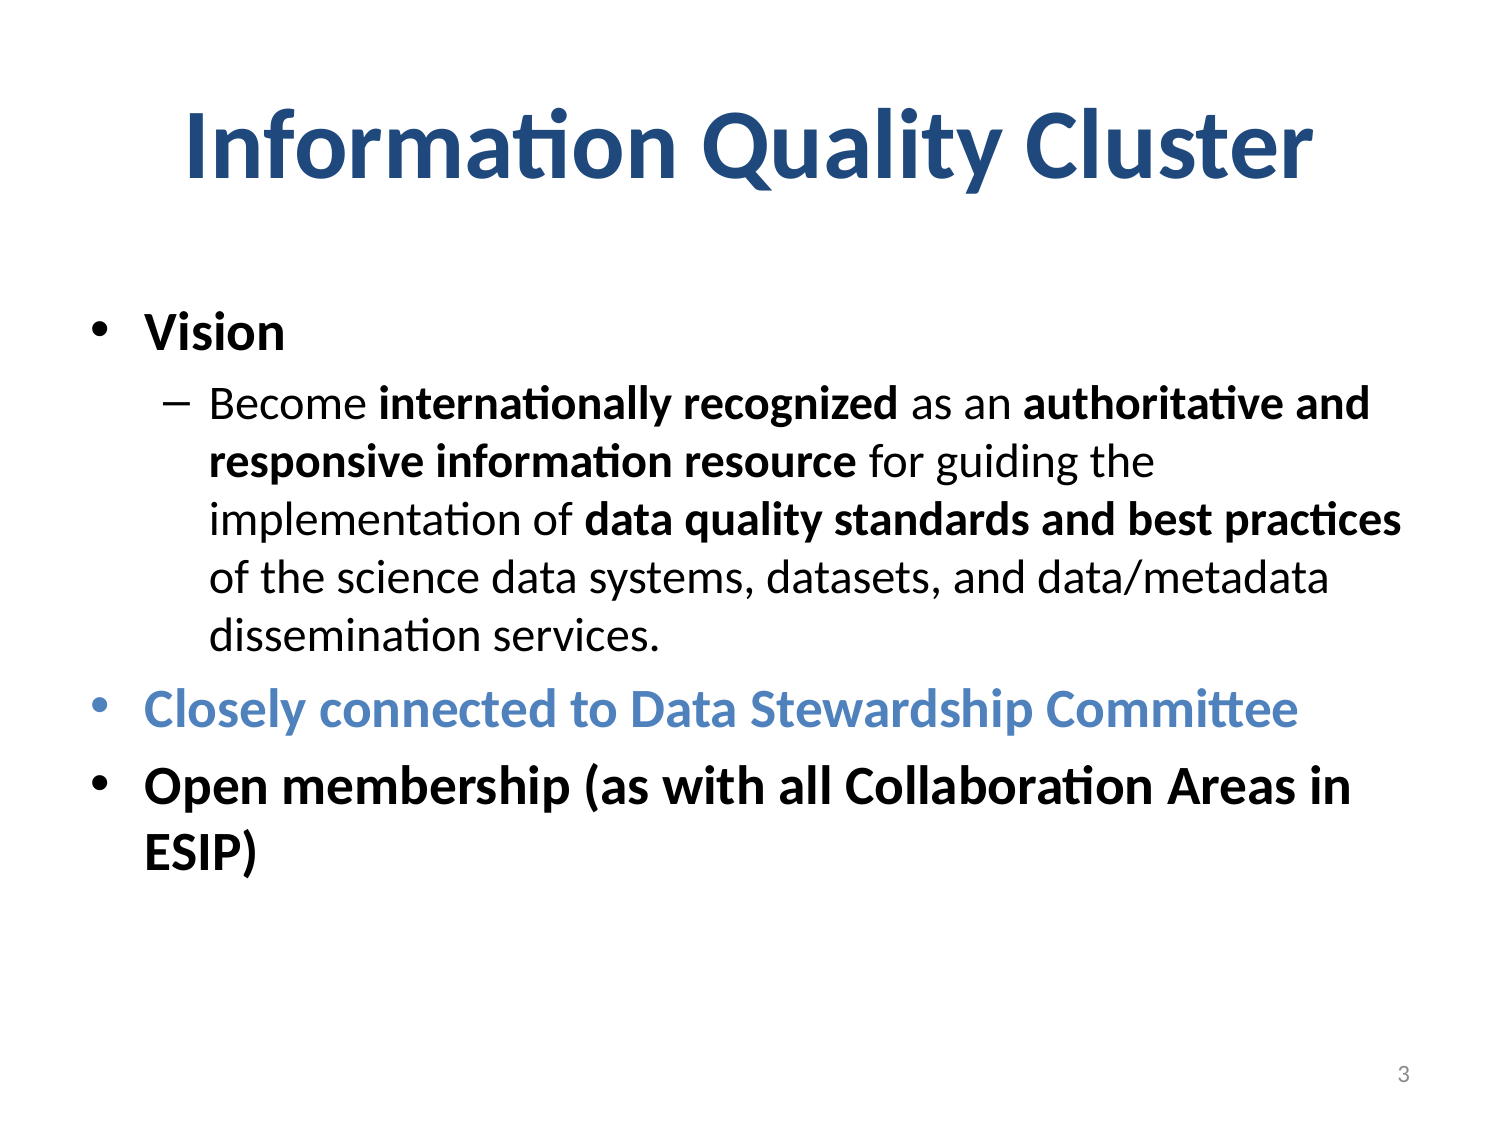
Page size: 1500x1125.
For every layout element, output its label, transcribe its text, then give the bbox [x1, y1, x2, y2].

list Vision Become internationally recognized as an authoritative and responsive information resource for guiding the implementation of data quality standards and best practices of the science data systems, datasets, and data/metadata dissemination services. Closely connected to Data Stewardship Committee Open membership (as with all Collaboration Areas in ESIP) [75, 287, 1438, 900]
title Information Quality Cluster [75, 45, 1425, 233]
slide_number 3 [1074, 1042, 1425, 1103]
